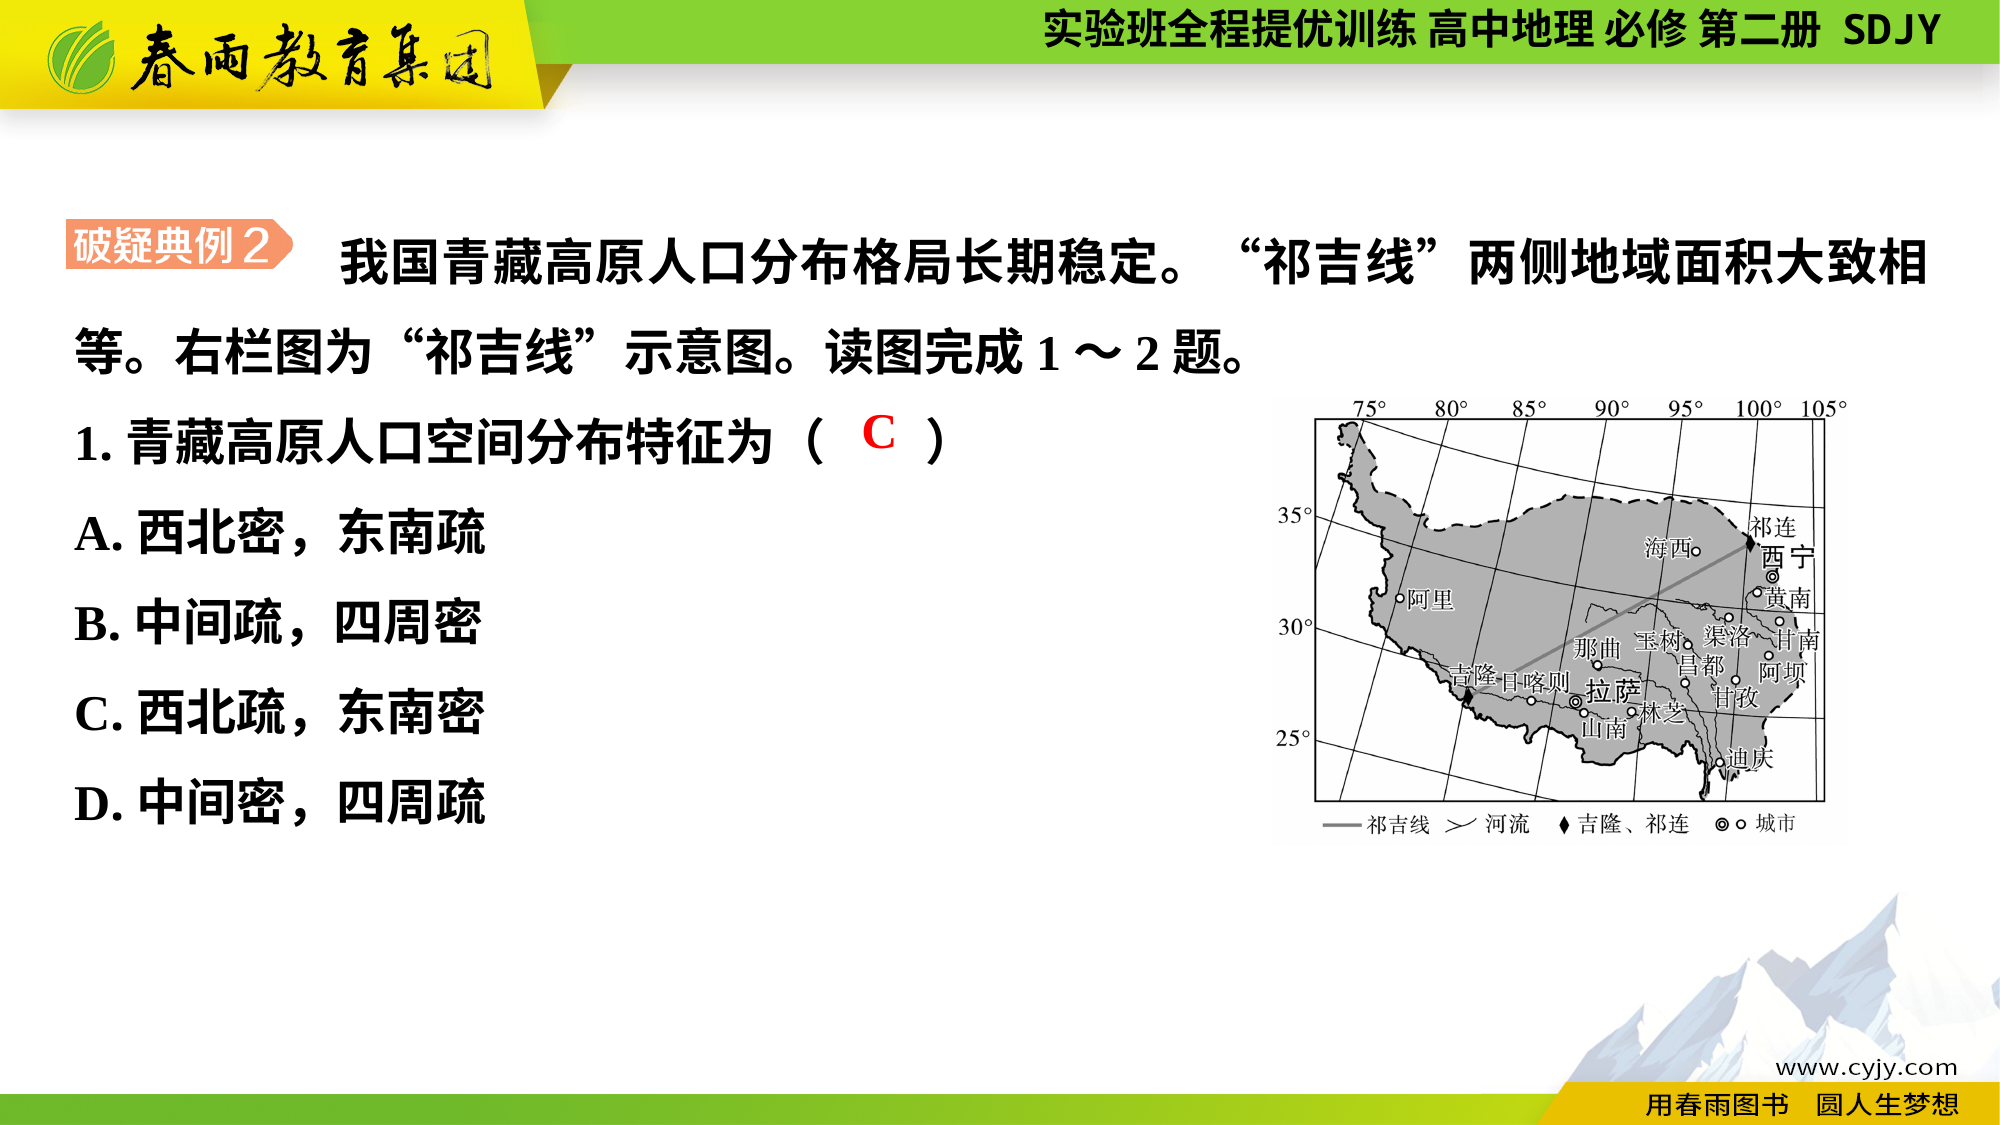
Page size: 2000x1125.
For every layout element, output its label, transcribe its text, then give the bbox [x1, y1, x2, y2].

text_box C [846, 391, 913, 466]
picture [0, 0, 2000, 1125]
list 我国青藏高原人口分布格局长期稳定。“祁吉线”两侧地域面积大致相等。右栏图为“祁吉线”示意图。读图完成1～2题。 1.青藏高原人口空间分布特征为（ ） A.西北密，东南疏 B.中间疏，四周密 C.西北疏，东南密 D.中间密，四周疏 [59, 193, 1944, 845]
